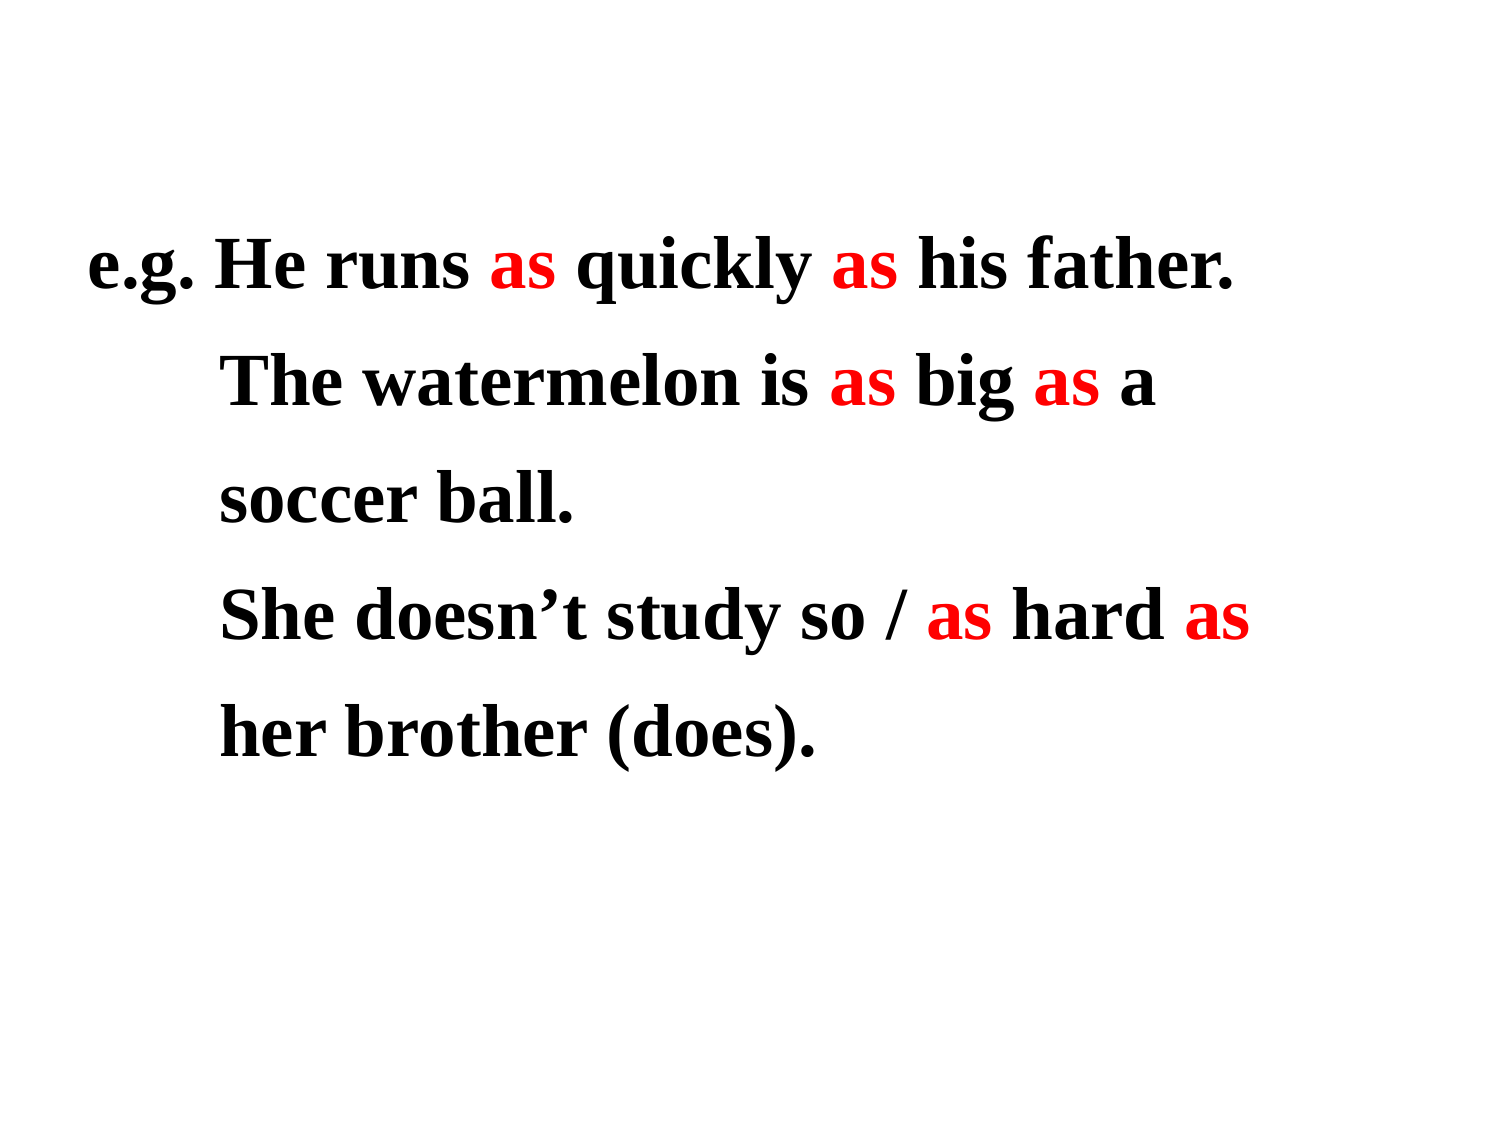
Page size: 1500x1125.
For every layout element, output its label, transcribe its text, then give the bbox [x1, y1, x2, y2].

list e.g. He runs as quickly as his father. The watermelon is as big as a soccer ball. She doesn’t study so / as hard as her brother (does). [72, 178, 1424, 991]
